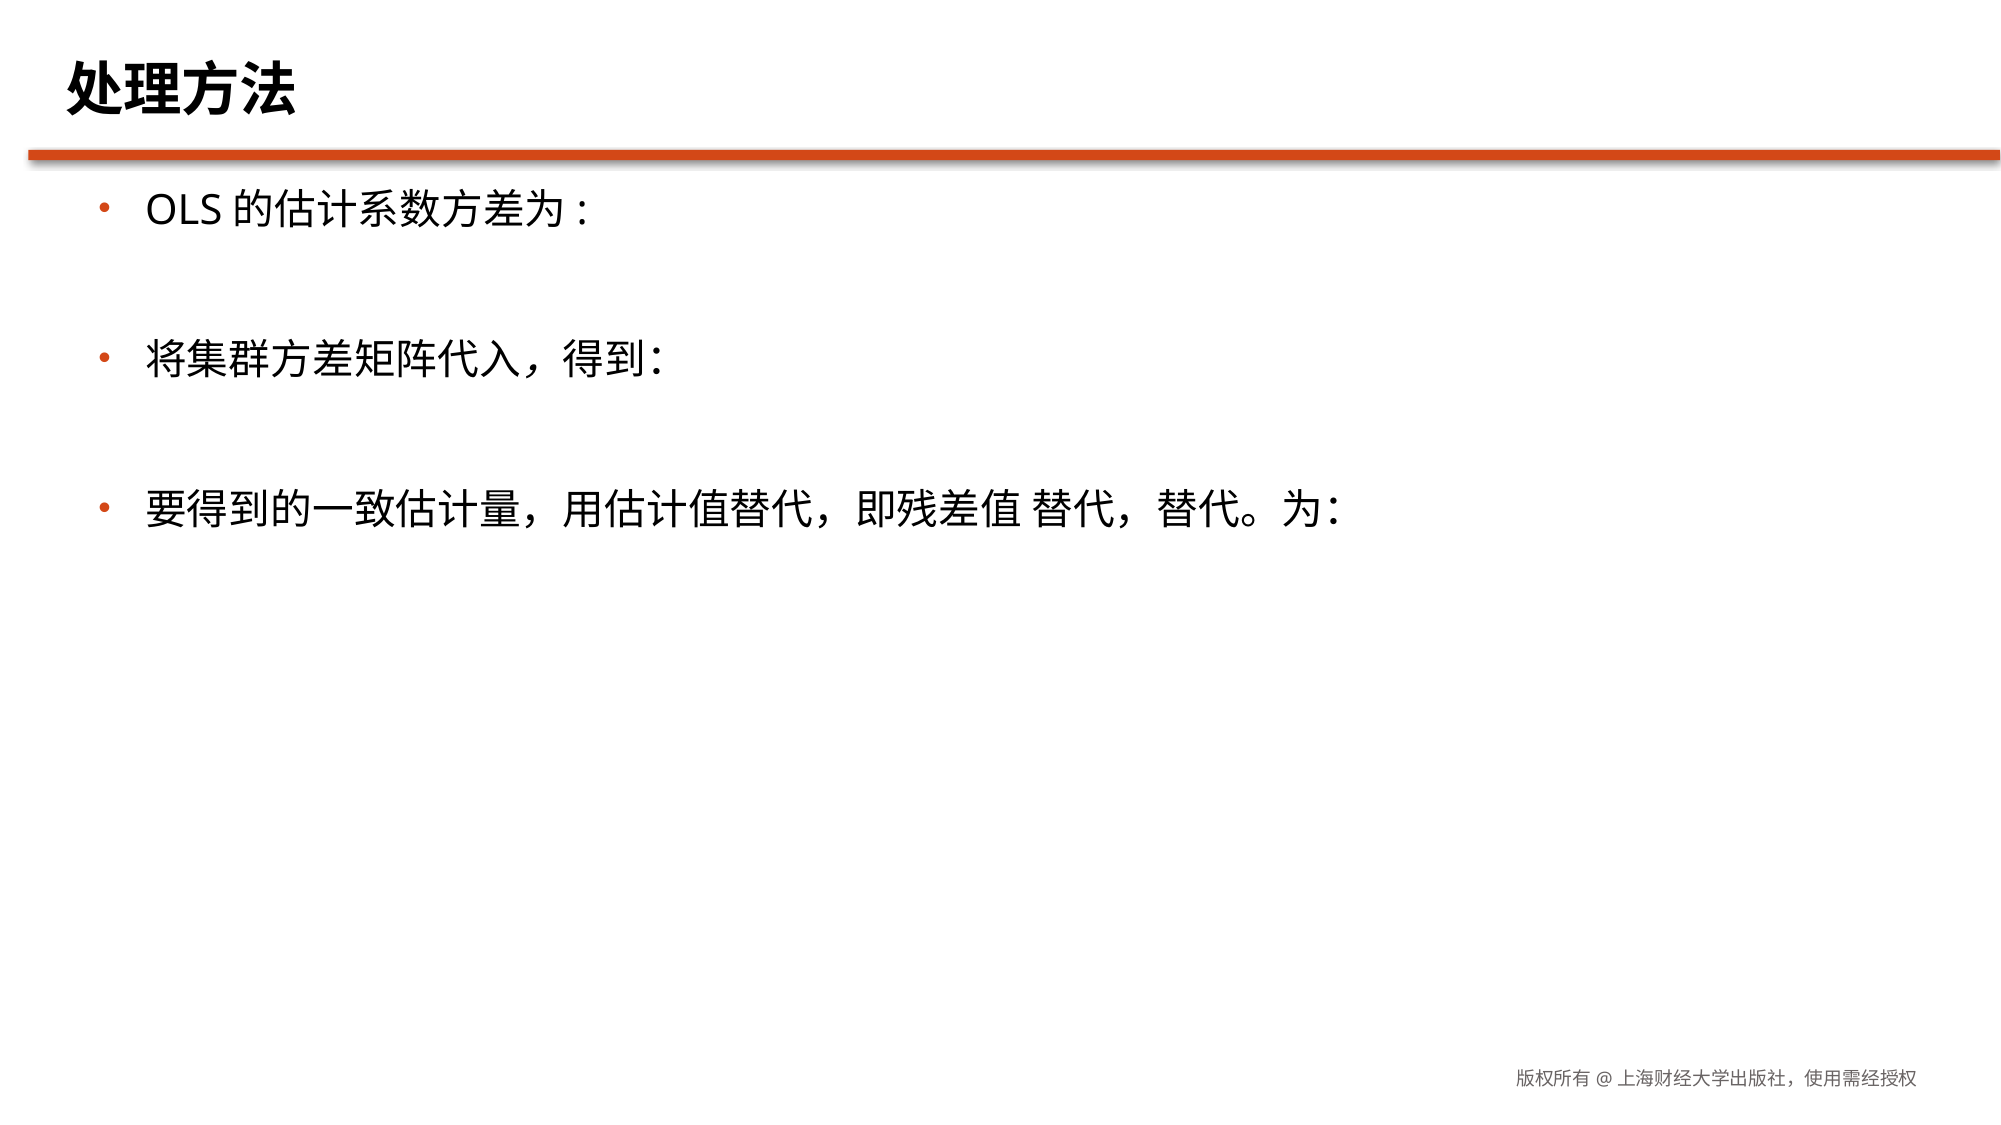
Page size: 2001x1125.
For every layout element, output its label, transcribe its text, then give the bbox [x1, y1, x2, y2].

title 处理方法 [50, 50, 1825, 138]
footer 版权所有@上海财经大学出版社，使用需经授权 [1483, 1046, 1950, 1109]
